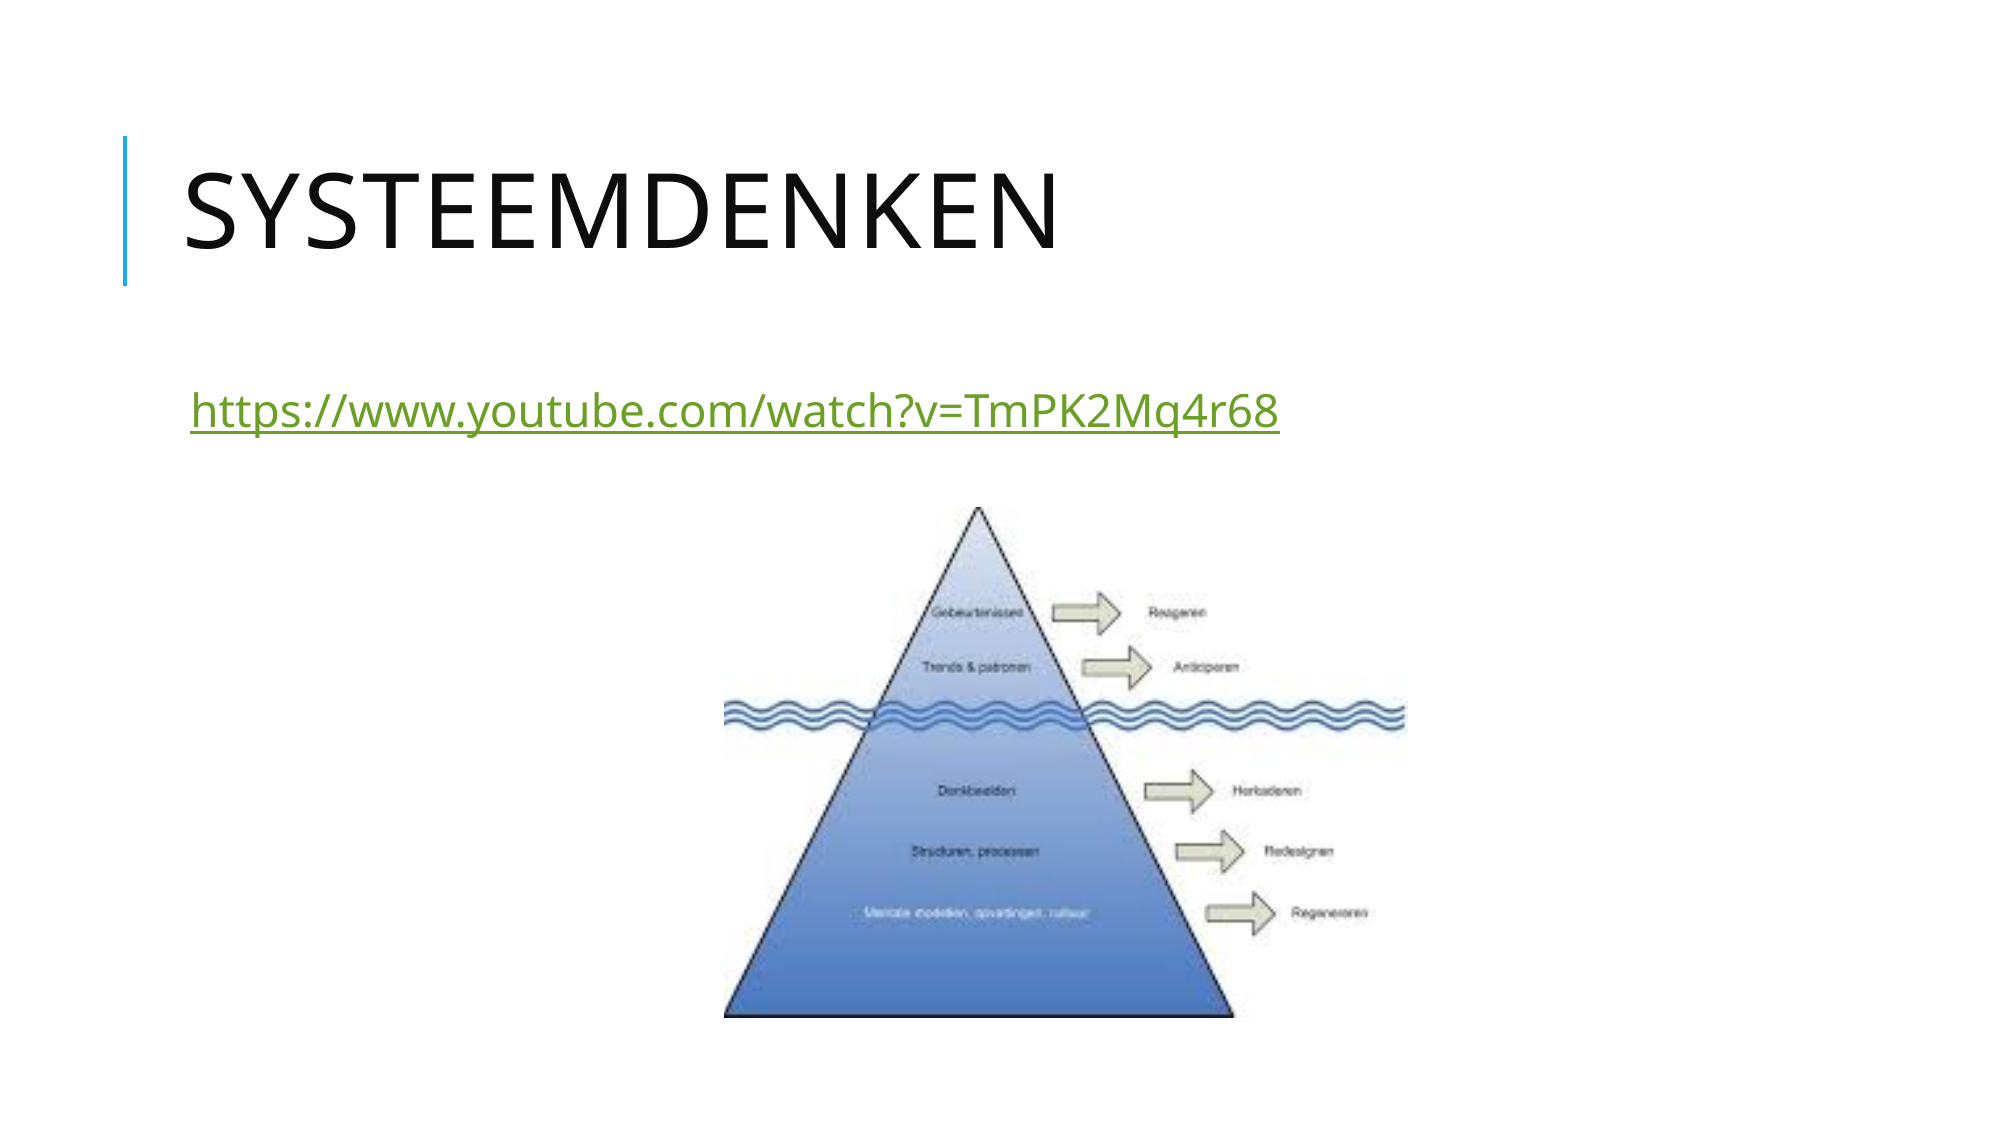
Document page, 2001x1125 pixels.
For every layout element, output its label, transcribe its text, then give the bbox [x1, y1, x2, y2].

list https://www.youtube.com/watch?v=TmPK2Mq4r68 [168, 375, 1763, 1035]
title Systeemdenken [168, 96, 1763, 342]
picture [724, 507, 1409, 1018]
